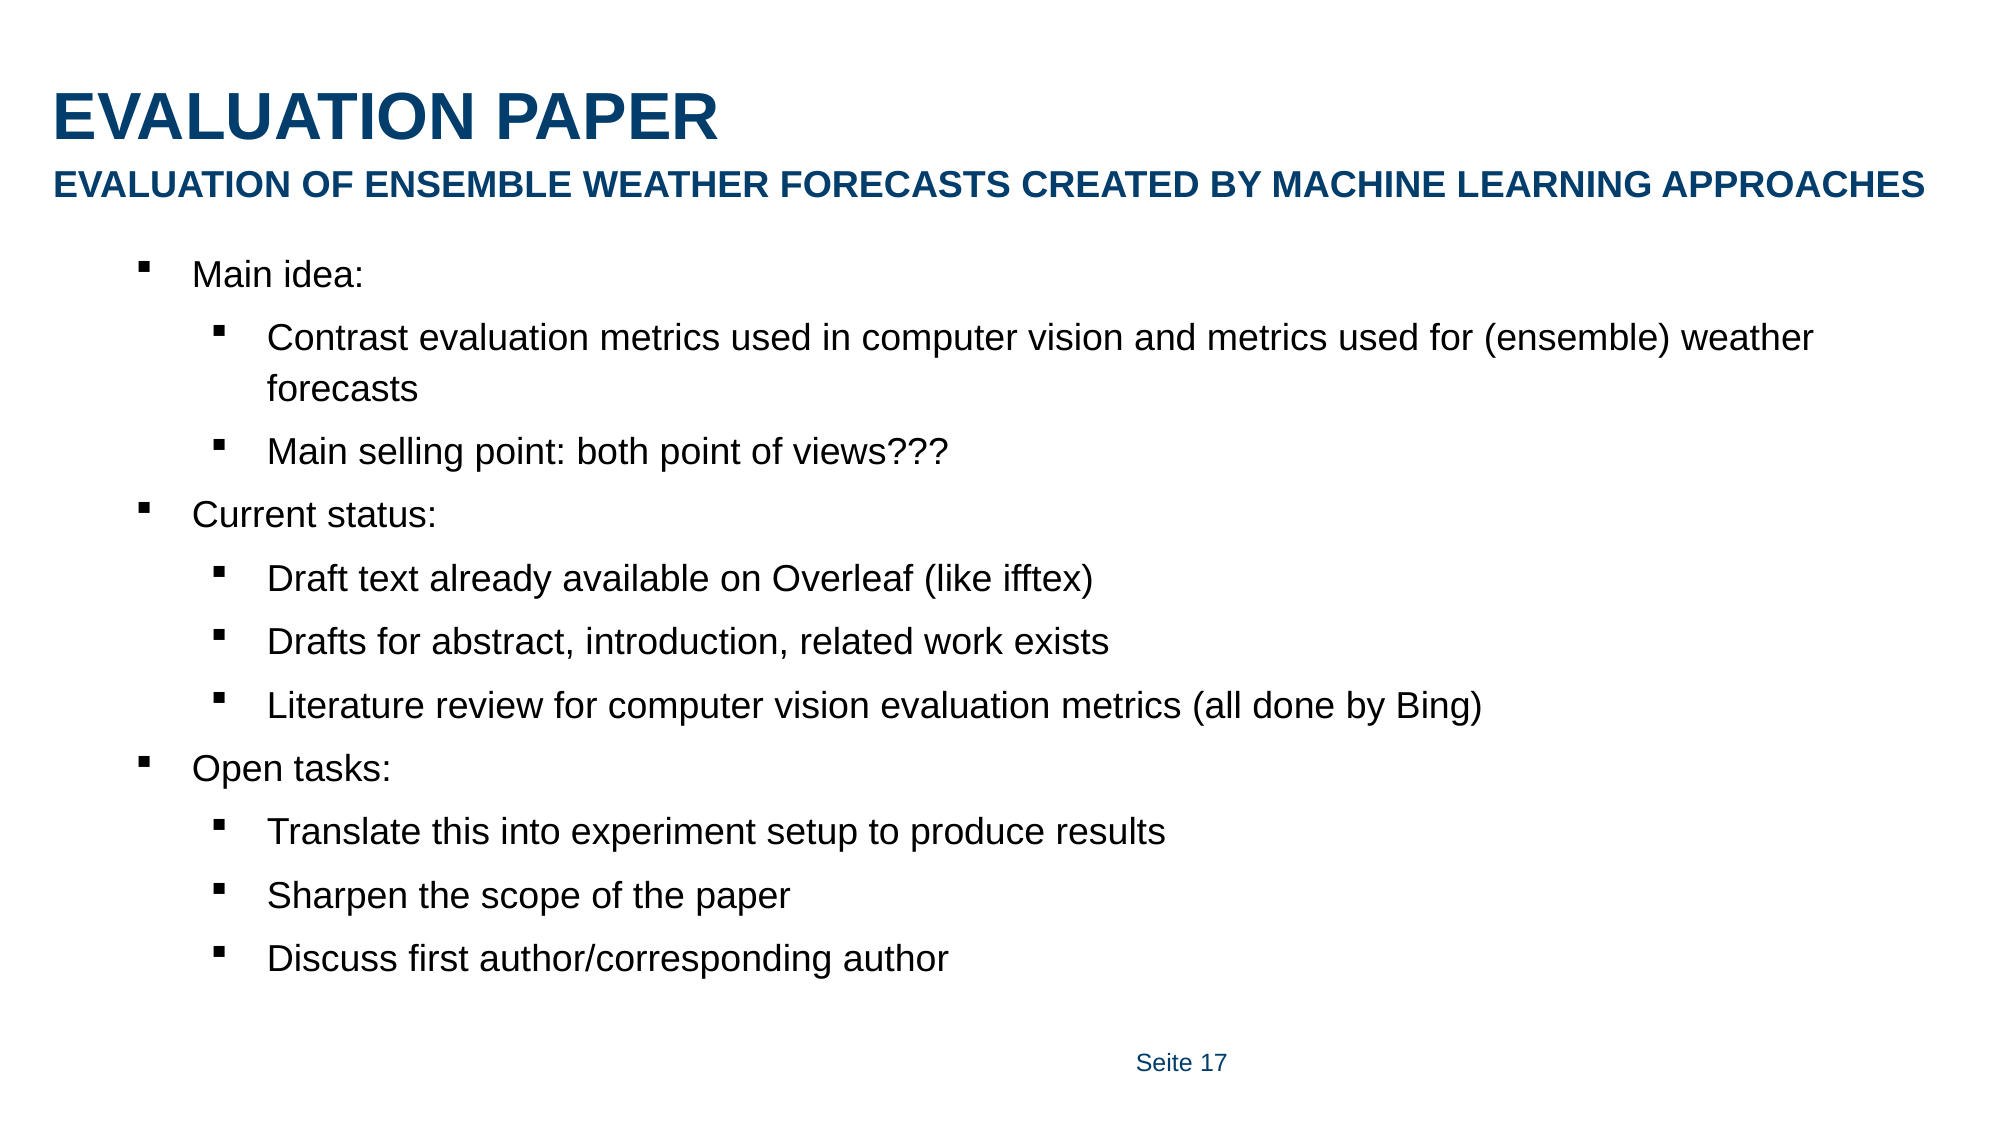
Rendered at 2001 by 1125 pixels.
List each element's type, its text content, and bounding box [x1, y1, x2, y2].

text_box Main idea: Contrast evaluation metrics used in computer vision and metrics used for (ensemble) weather forecasts Main selling point: both point of views??? Current status: Draft text already available on Overleaf (like ifftex) Drafts for abstract, introduction, related work exists Literature review for computer vision evaluation metrics (all done by Bing) Open tasks: Translate this into experiment setup to produce results Sharpen the scope of the paper Discuss first author/corresponding author [135, 243, 1896, 935]
text_box Evaluation paper [52, 61, 1435, 247]
text_box EVALUATION OF ENSEMBLE WEATHER FORECASTS CREATED BY MACHINE LEARNING APPROACHES [53, 154, 1932, 232]
text_box Seite 17 [1135, 1046, 1301, 1083]
